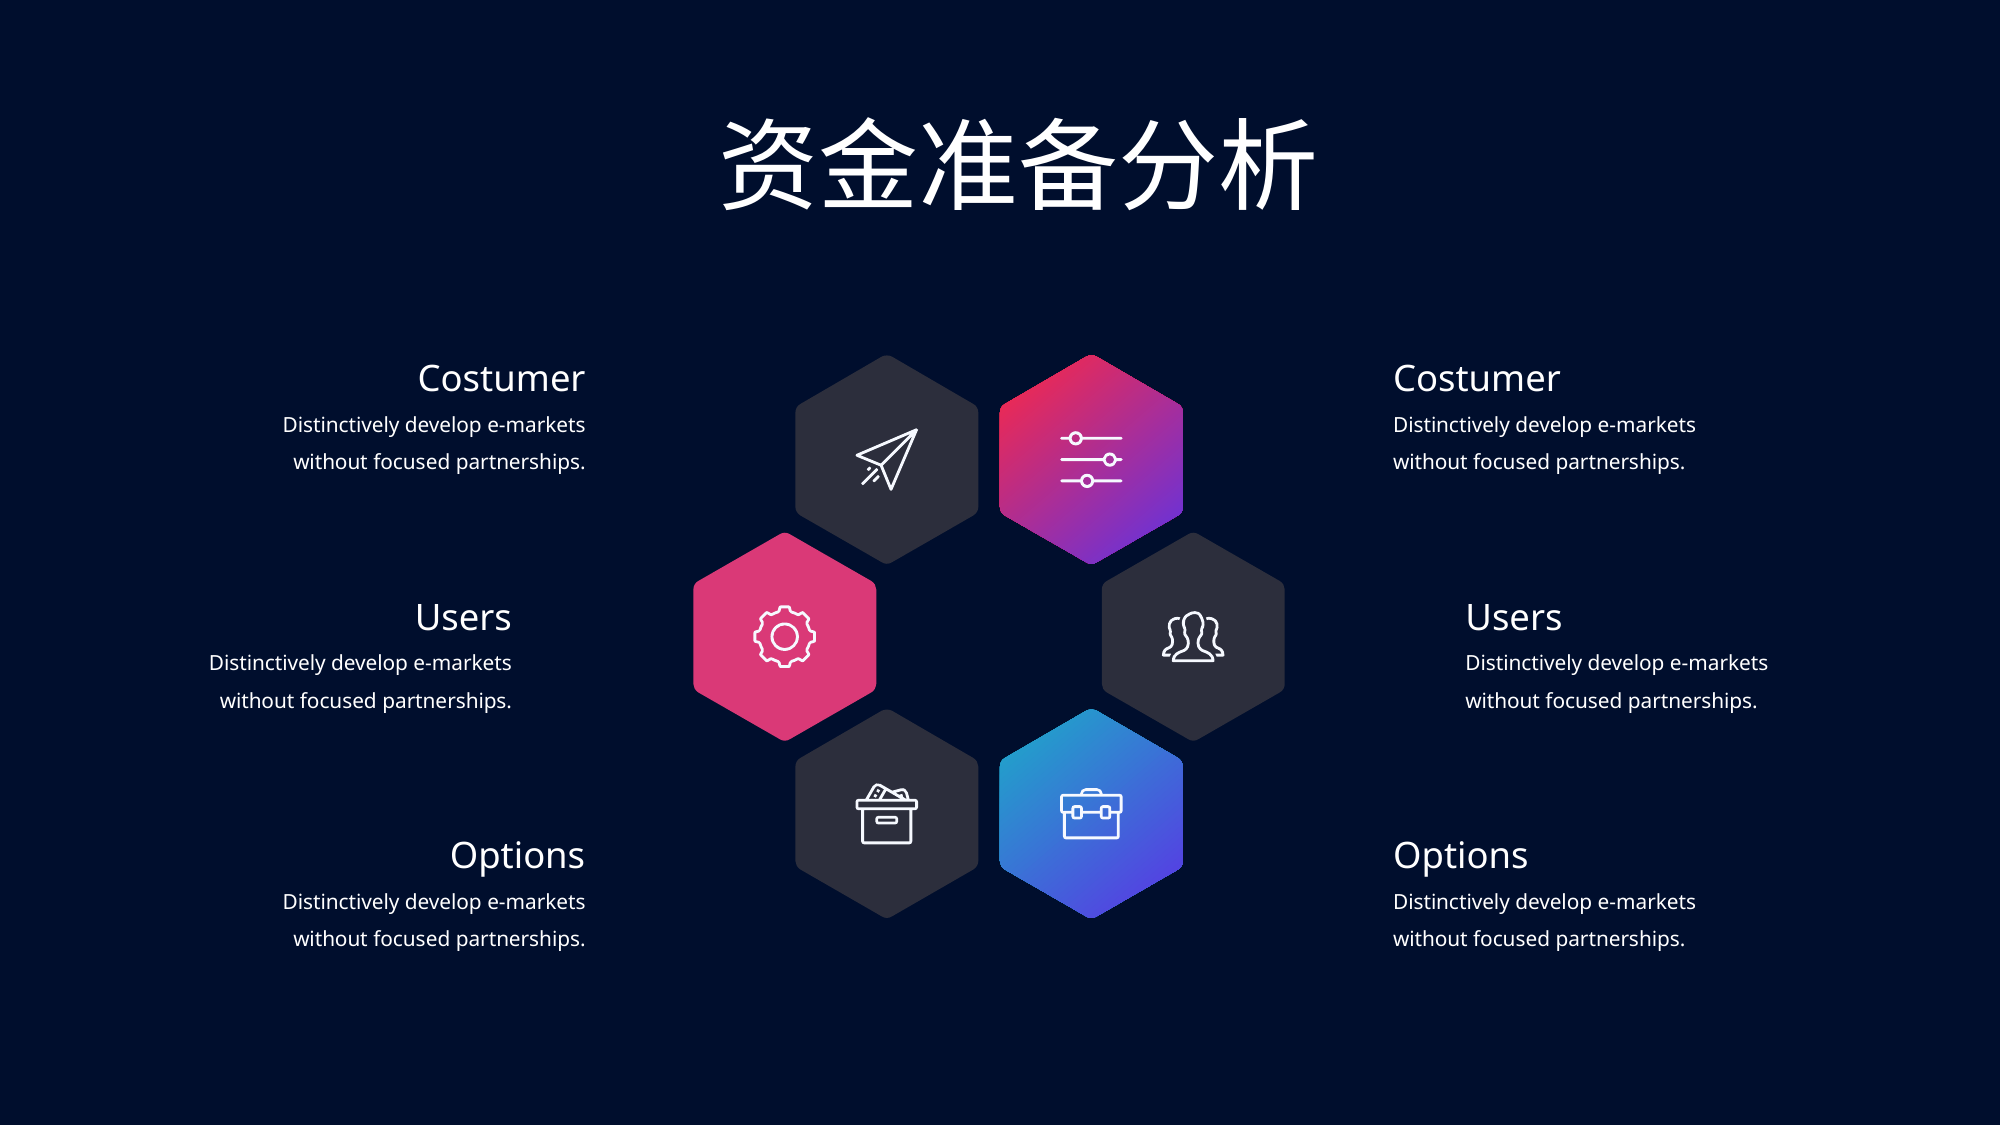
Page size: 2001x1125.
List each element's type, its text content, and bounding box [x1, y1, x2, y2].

text_box Users Distinctively develop e-markets without focused partnerships. [208, 571, 512, 713]
text_box Costumer Distinctively develop e-markets without focused partnerships. [1393, 333, 1697, 474]
text_box [795, 355, 979, 564]
text_box 资金准备分析 [703, 94, 1334, 230]
text_box [693, 532, 877, 741]
text_box Users Distinctively develop e-markets without focused partnerships. [1465, 571, 1769, 713]
text_box [855, 783, 919, 845]
text_box [1060, 452, 1123, 467]
text_box [999, 709, 1183, 918]
text_box Options Distinctively develop e-markets without focused partnerships. [282, 810, 586, 951]
text_box [1060, 473, 1123, 489]
text_box [999, 355, 1183, 564]
text_box [1060, 431, 1123, 446]
text_box [1161, 616, 1181, 657]
text_box Options Distinctively develop e-markets without focused partnerships. [1393, 810, 1697, 951]
text_box [1205, 616, 1225, 657]
text_box [855, 428, 919, 491]
text_box [1171, 611, 1215, 663]
text_box [795, 709, 979, 918]
text_box [753, 605, 816, 668]
text_box Costumer Distinctively develop e-markets without focused partnerships. [282, 333, 586, 474]
text_box [1101, 532, 1285, 741]
text_box [1060, 788, 1123, 840]
